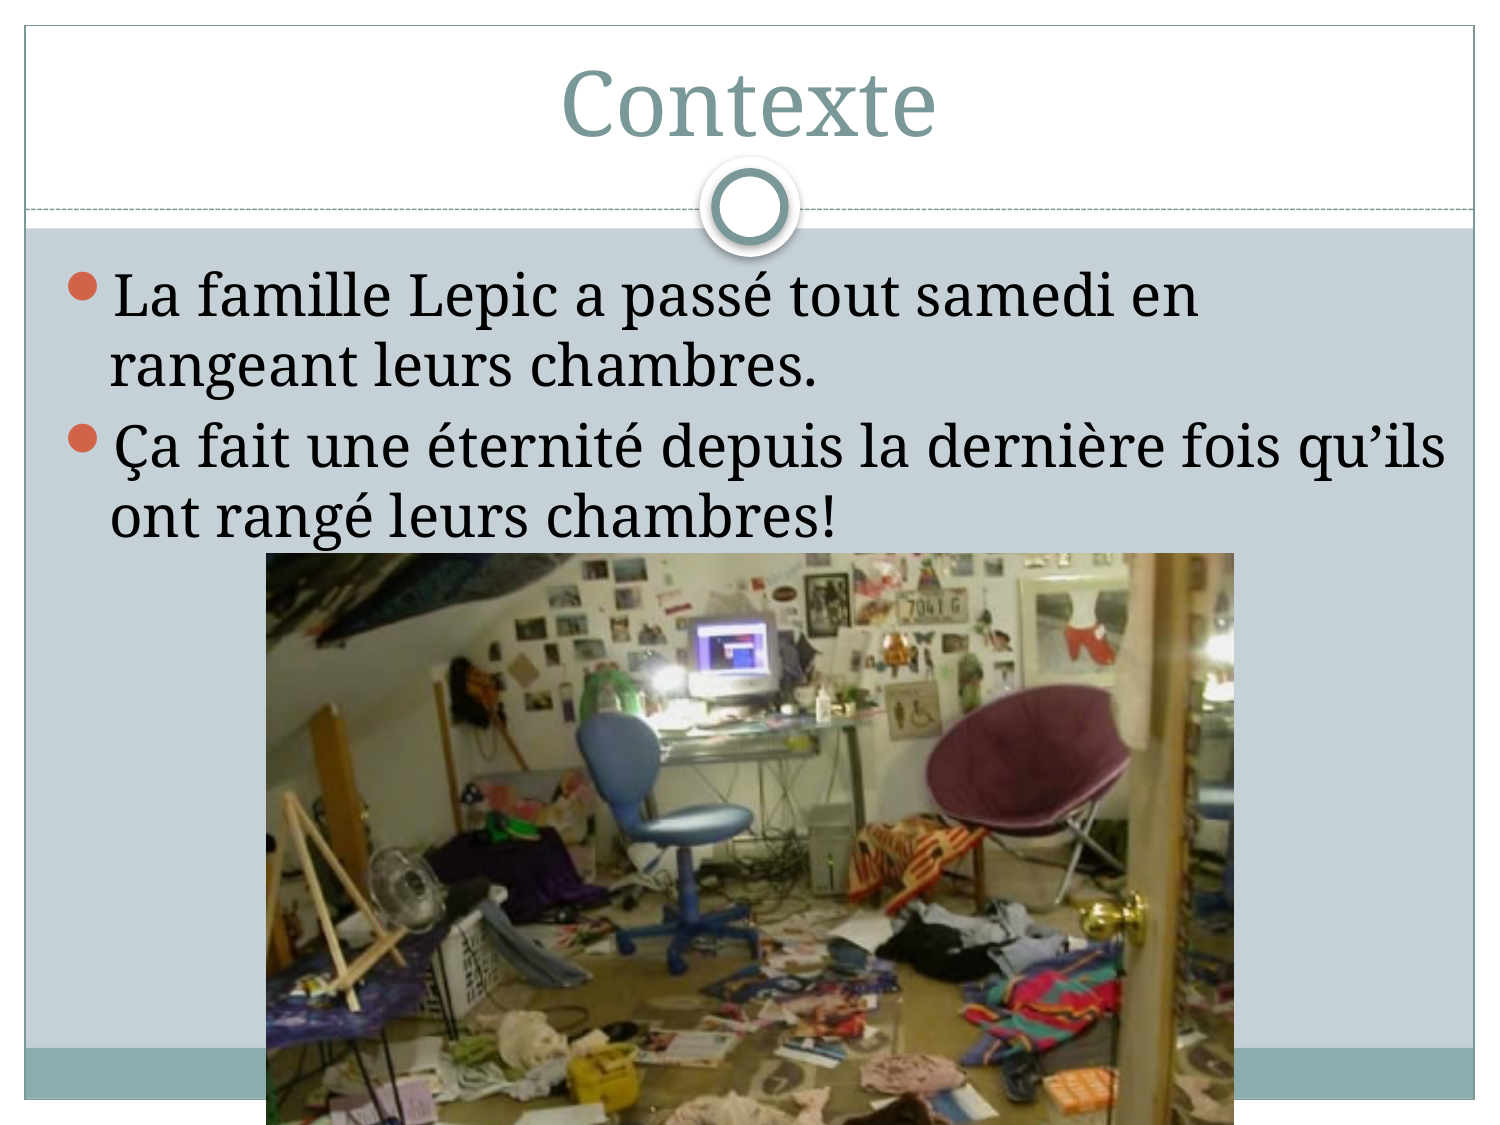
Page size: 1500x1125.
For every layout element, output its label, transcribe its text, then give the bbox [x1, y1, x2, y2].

list La famille Lepic a passé tout samedi en rangeant leurs chambres. Ça fait une éternité depuis la dernière fois qu’ils ont rangé leurs chambres! [49, 250, 1473, 1001]
title Contexte [49, 37, 1450, 162]
picture [266, 552, 1234, 1125]
